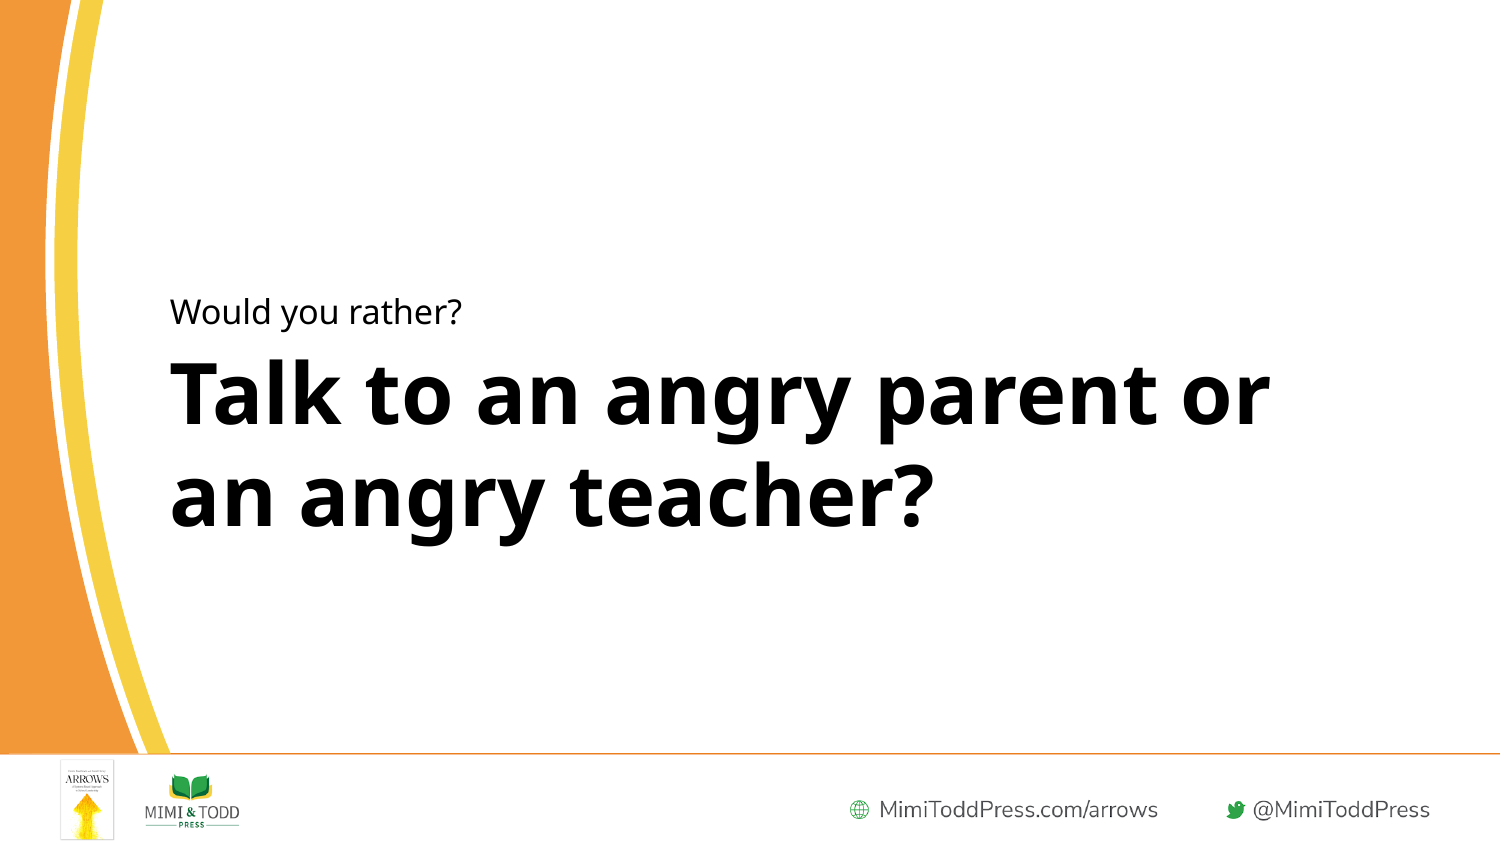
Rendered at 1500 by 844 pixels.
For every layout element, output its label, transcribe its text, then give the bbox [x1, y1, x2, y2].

picture [0, 753, 1500, 844]
subtitle Would you rather? [154, 276, 1413, 348]
title Talk to an angry parent or an angry teacher? [154, 348, 1413, 559]
